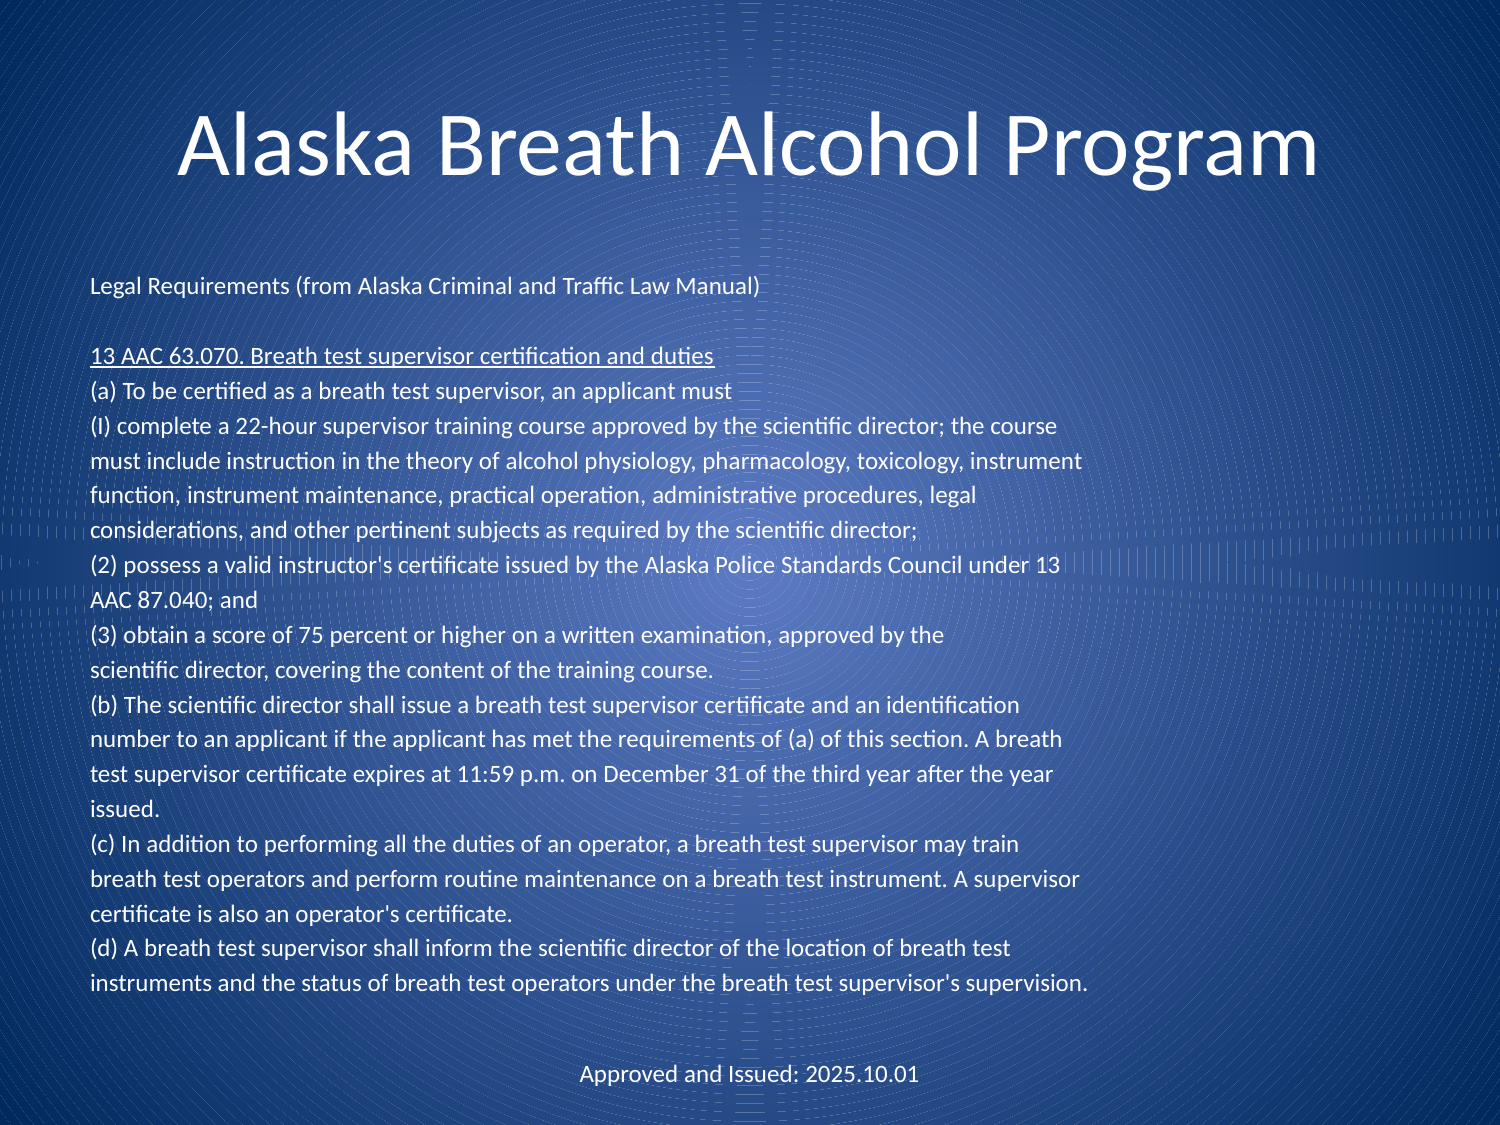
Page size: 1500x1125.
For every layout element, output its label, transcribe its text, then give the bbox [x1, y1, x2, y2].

title Alaska Breath Alcohol Program [75, 45, 1425, 233]
list Legal Requirements (from Alaska Criminal and Traffic Law Manual) 13 AAC 63.070. Breath test supervisor certification and duties (a) To be certified as a breath test supervisor, an applicant must (I) complete a 22-hour supervisor training course approved by the scientific director; the course must include instruction in the theory of alcohol physiology, pharmacology, toxicology, instrument function, instrument maintenance, practical operation, administrative procedures, legal considerations, and other pertinent subjects as required by the scientific director; (2) possess a valid instructor's certificate issued by the Alaska Police Standards Council under 13 AAC 87.040; and (3) obtain a score of 75 percent or higher on a written examination, approved by the scientific director, covering the content of the training course. (b) The scientific director shall issue a breath test supervisor certificate and an identification number to an applicant if the applicant has met the requirements of (a) of this section. A breath test supervisor certificate expires at 11:59 p.m. on December 31 of the third year after the year issued. (c) In addition to performing all the duties of an operator, a breath test supervisor may train breath test operators and perform routine maintenance on a breath test instrument. A supervisor certificate is also an operator's certificate. (d) A breath test supervisor shall inform the scientific director of the location of breath test instruments and the status of breath test operators under the breath test supervisor's supervision. [75, 262, 1425, 1005]
footer Approved and Issued: 2025.10.01 [512, 1042, 988, 1103]
